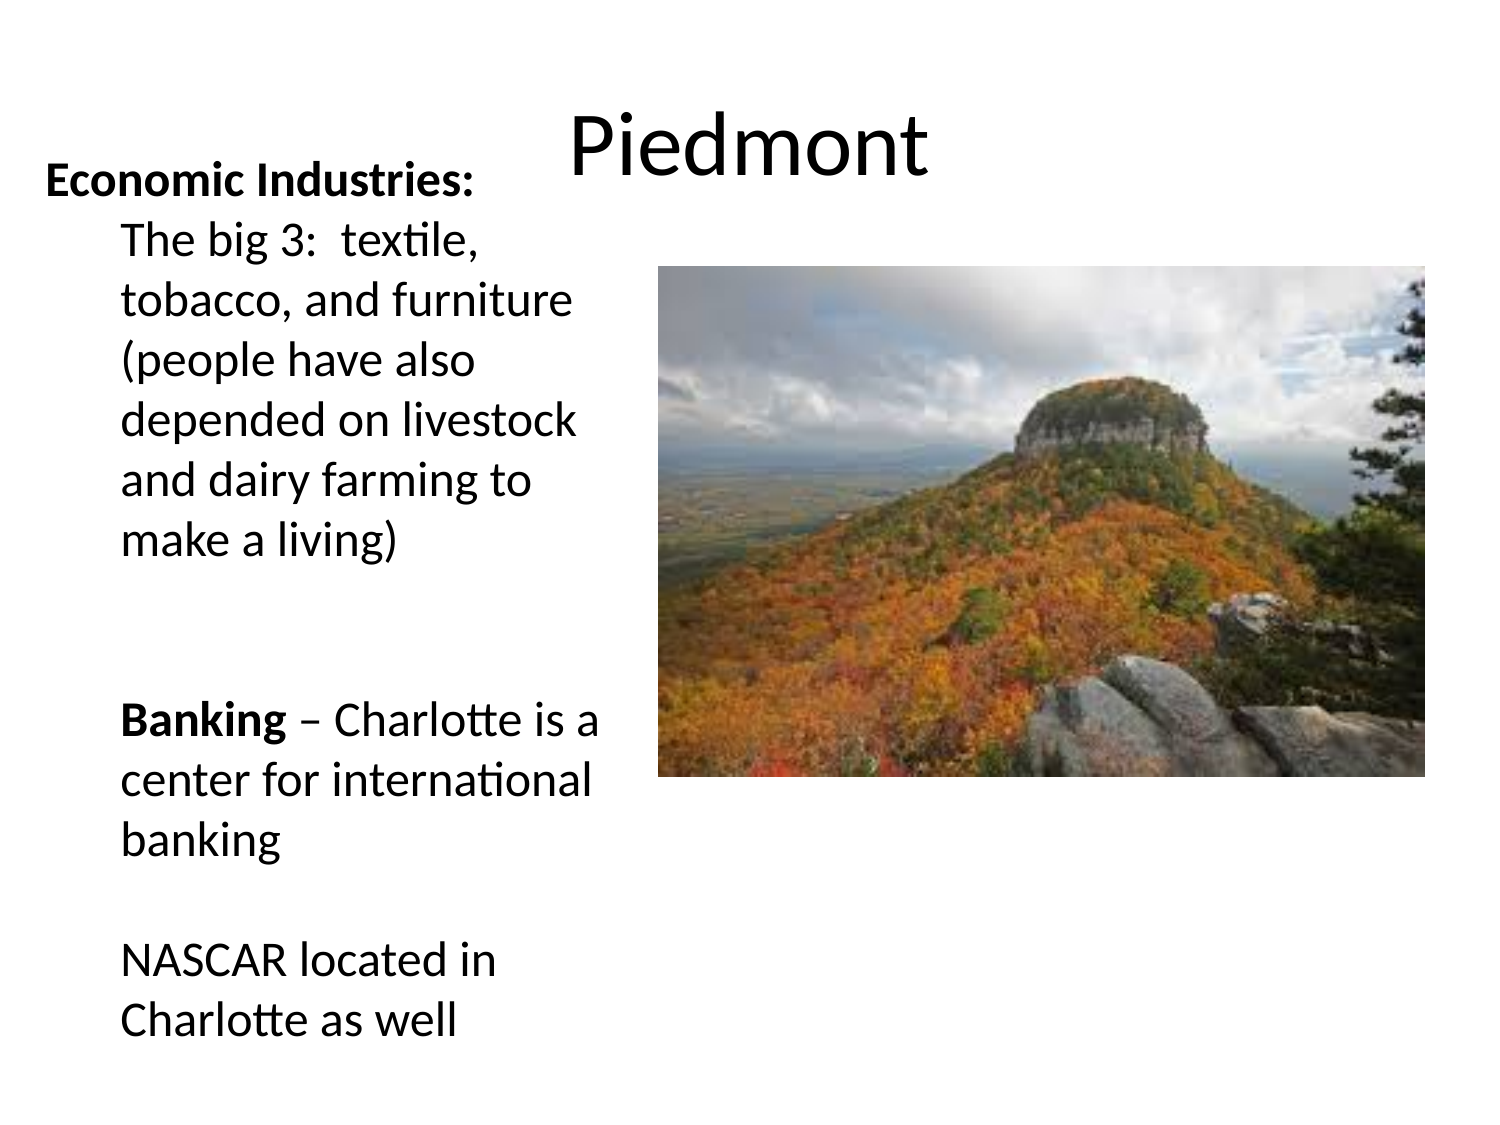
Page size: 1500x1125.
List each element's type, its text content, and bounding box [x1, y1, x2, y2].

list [658, 266, 1426, 777]
text_box Economic Industries: The big 3: textile, tobacco, and furniture (people have also depended on livestock and dairy farming to make a living) Banking – Charlotte is a center for international banking NASCAR located in Charlotte as well [30, 138, 617, 1125]
title Piedmont [75, 45, 1425, 233]
